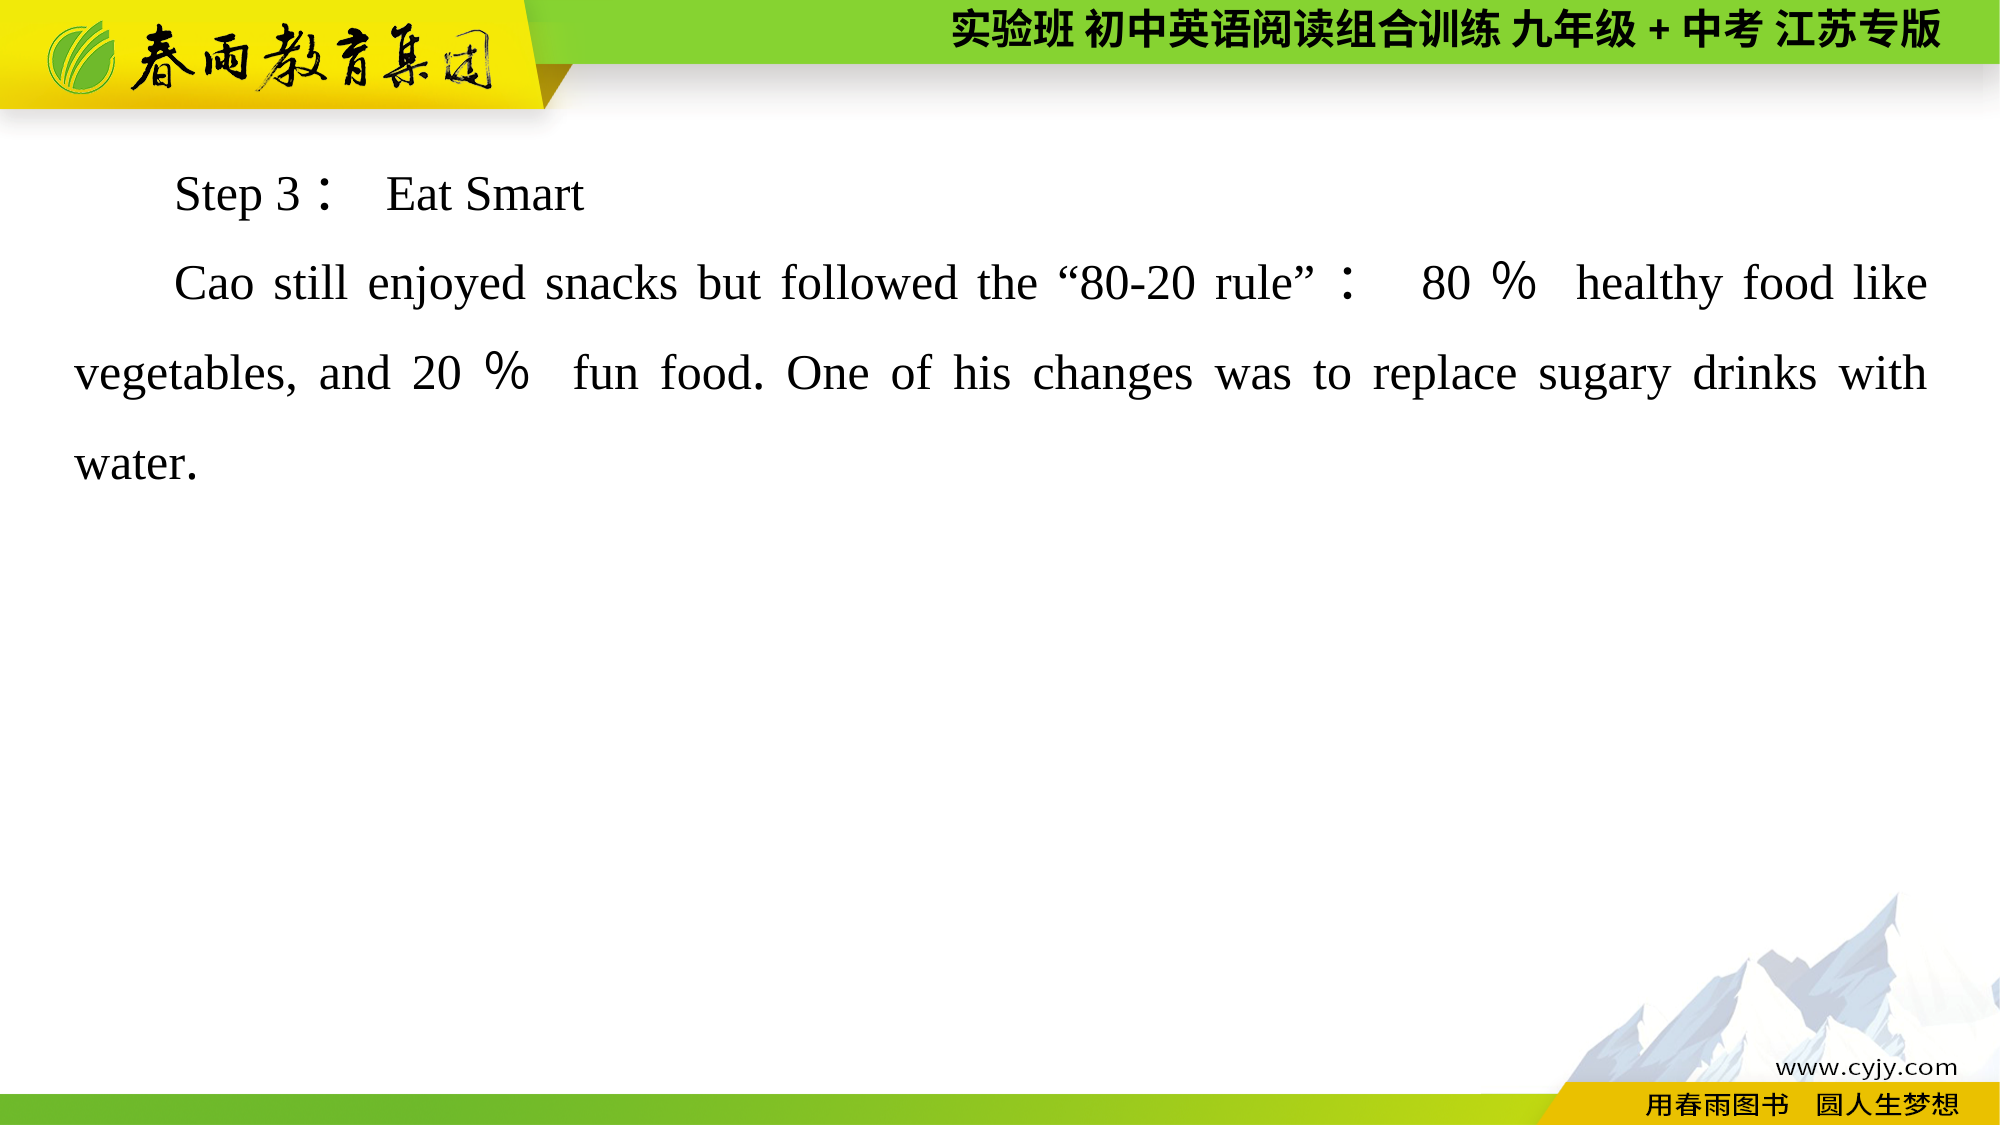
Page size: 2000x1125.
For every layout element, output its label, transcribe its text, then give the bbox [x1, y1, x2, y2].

picture [0, 0, 2000, 1125]
list Step 3： Eat Smart Cao still enjoyed snacks but followed the “80-20 rule”： 80％ healthy food like vegetables, and 20％ fun food. One of his changes was to replace sugary drinks with water. [59, 122, 1944, 502]
